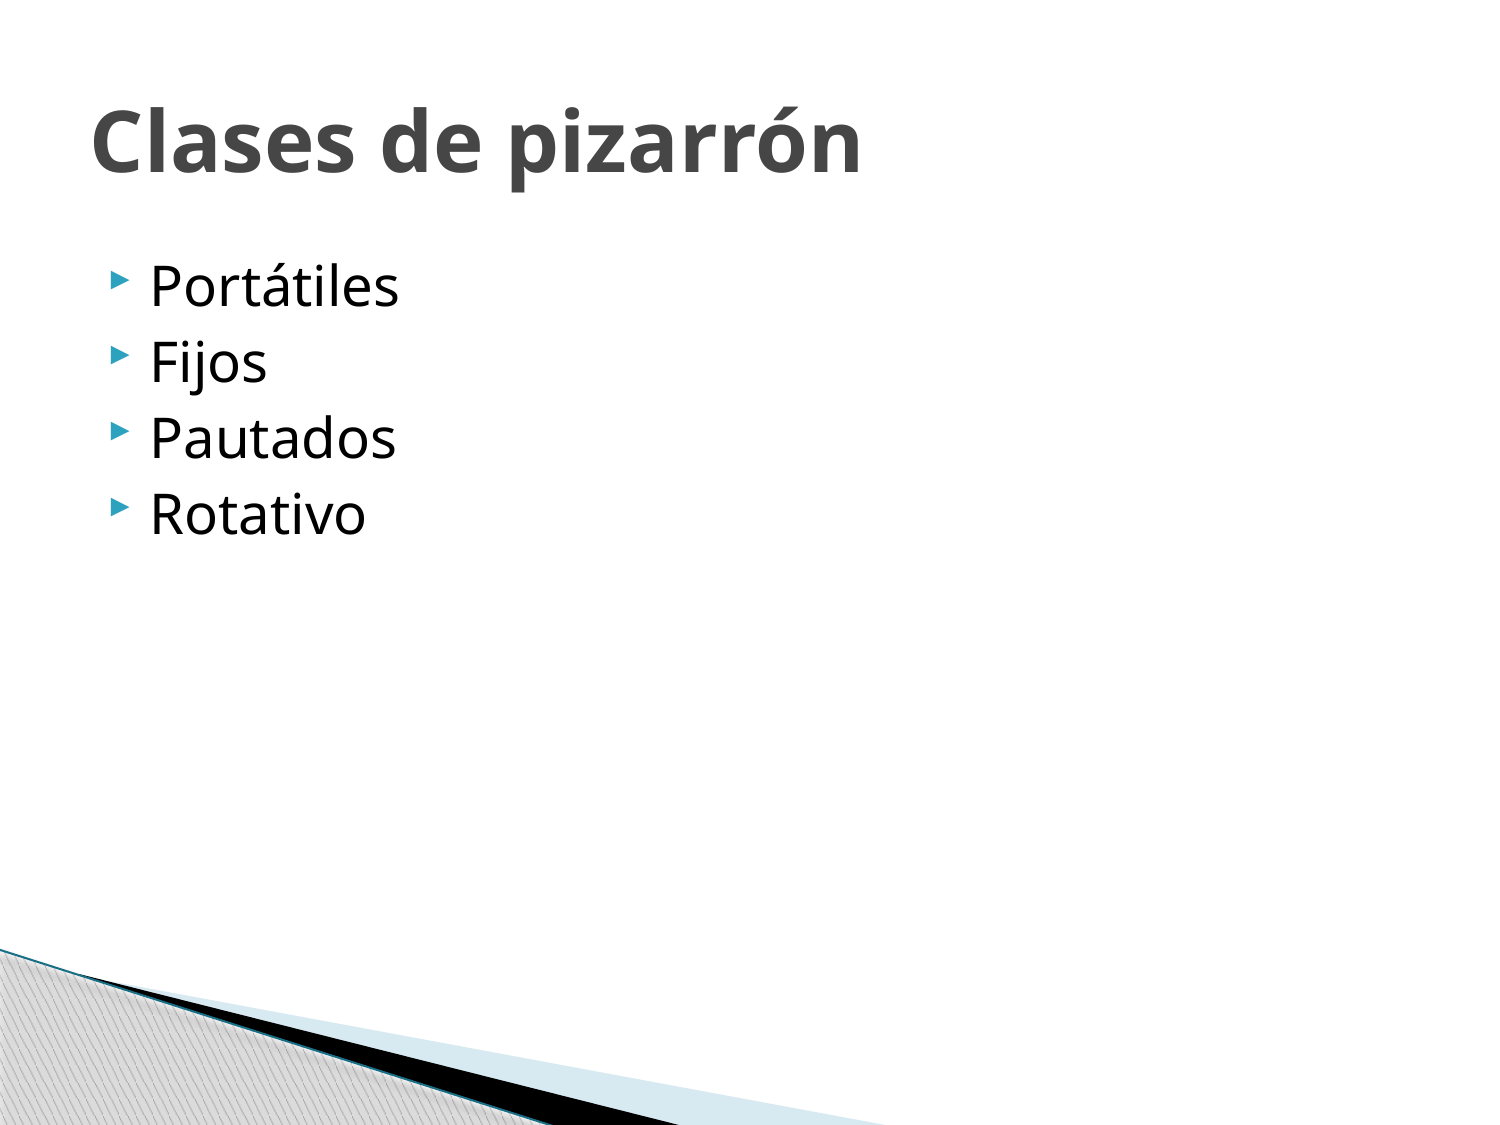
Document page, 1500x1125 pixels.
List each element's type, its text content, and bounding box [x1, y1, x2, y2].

list Portátiles Fijos Pautados Rotativo [75, 243, 1425, 986]
title Clases de pizarrón [75, 45, 1425, 233]
